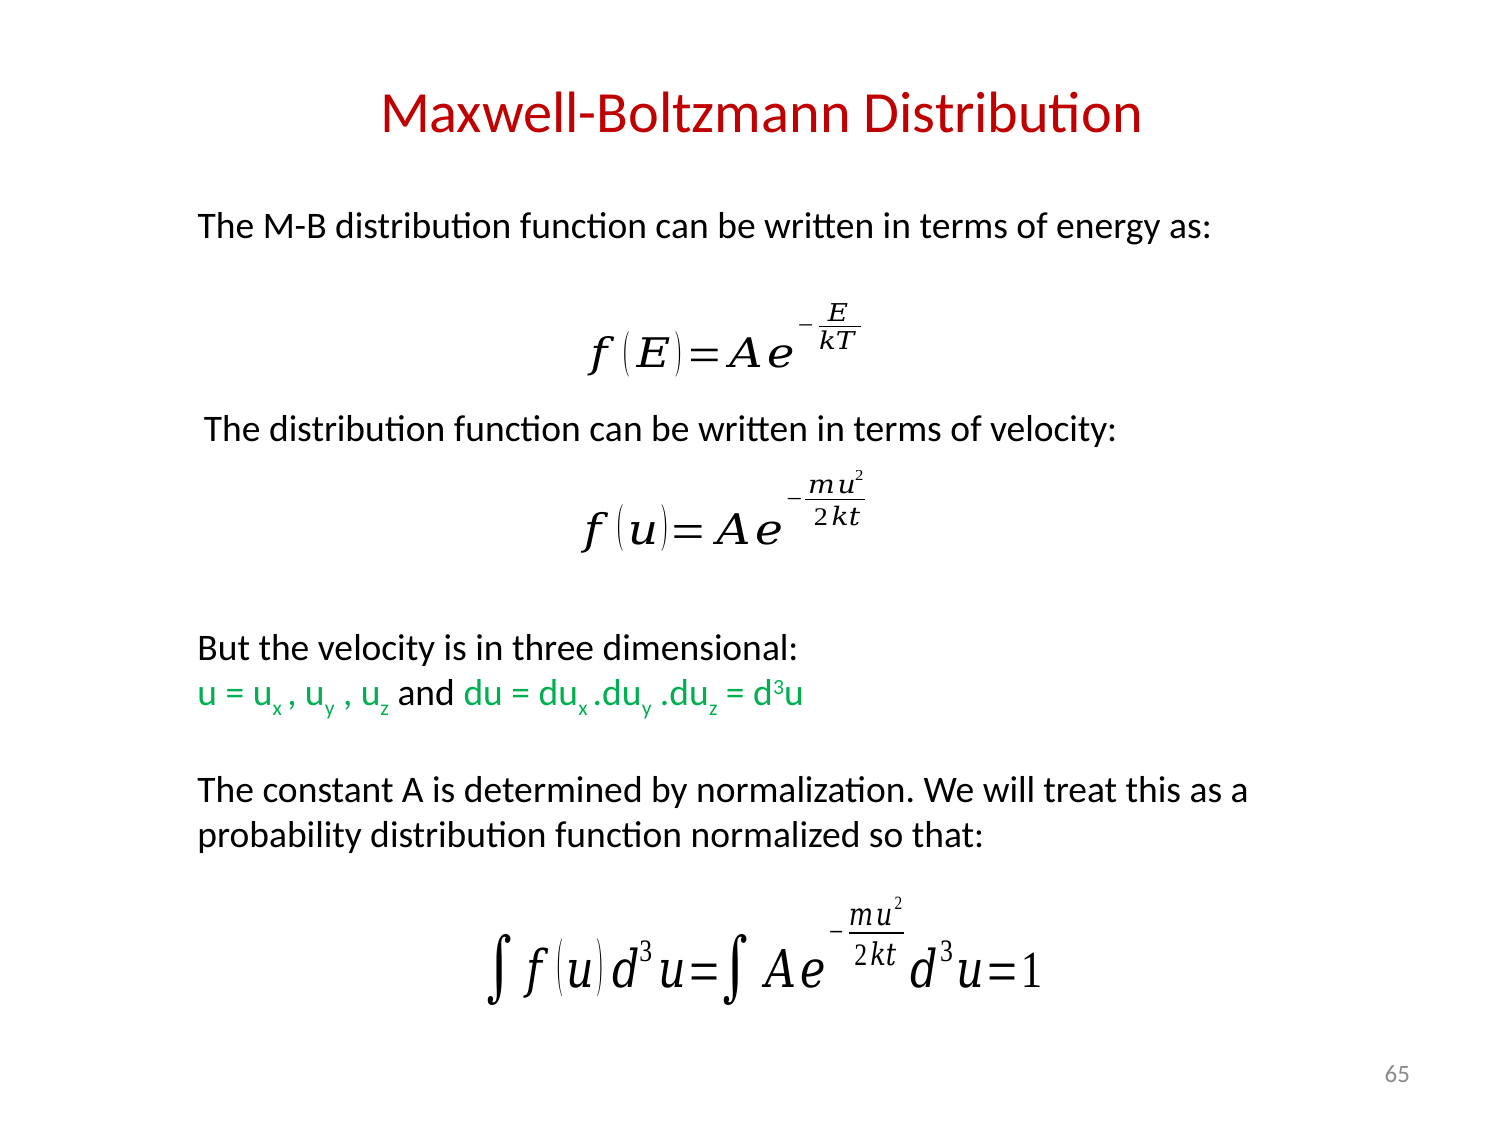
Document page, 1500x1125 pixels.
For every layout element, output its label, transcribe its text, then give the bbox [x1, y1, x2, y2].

text_box Maxwell-Boltzmann Distribution [365, 66, 1158, 152]
text_box The distribution function can be written in terms of velocity: [189, 397, 1134, 457]
slide_number 65 [1074, 1042, 1425, 1103]
text_box The M-B distribution function can be written in terms of energy as: [183, 193, 1281, 254]
text_box But the velocity is in three dimensional: u = ux , uy , uz and du = dux .duy .duz = d3u The constant A is determined by normalization. We will treat this as a probability distribution function normalized so that: [182, 616, 1341, 862]
